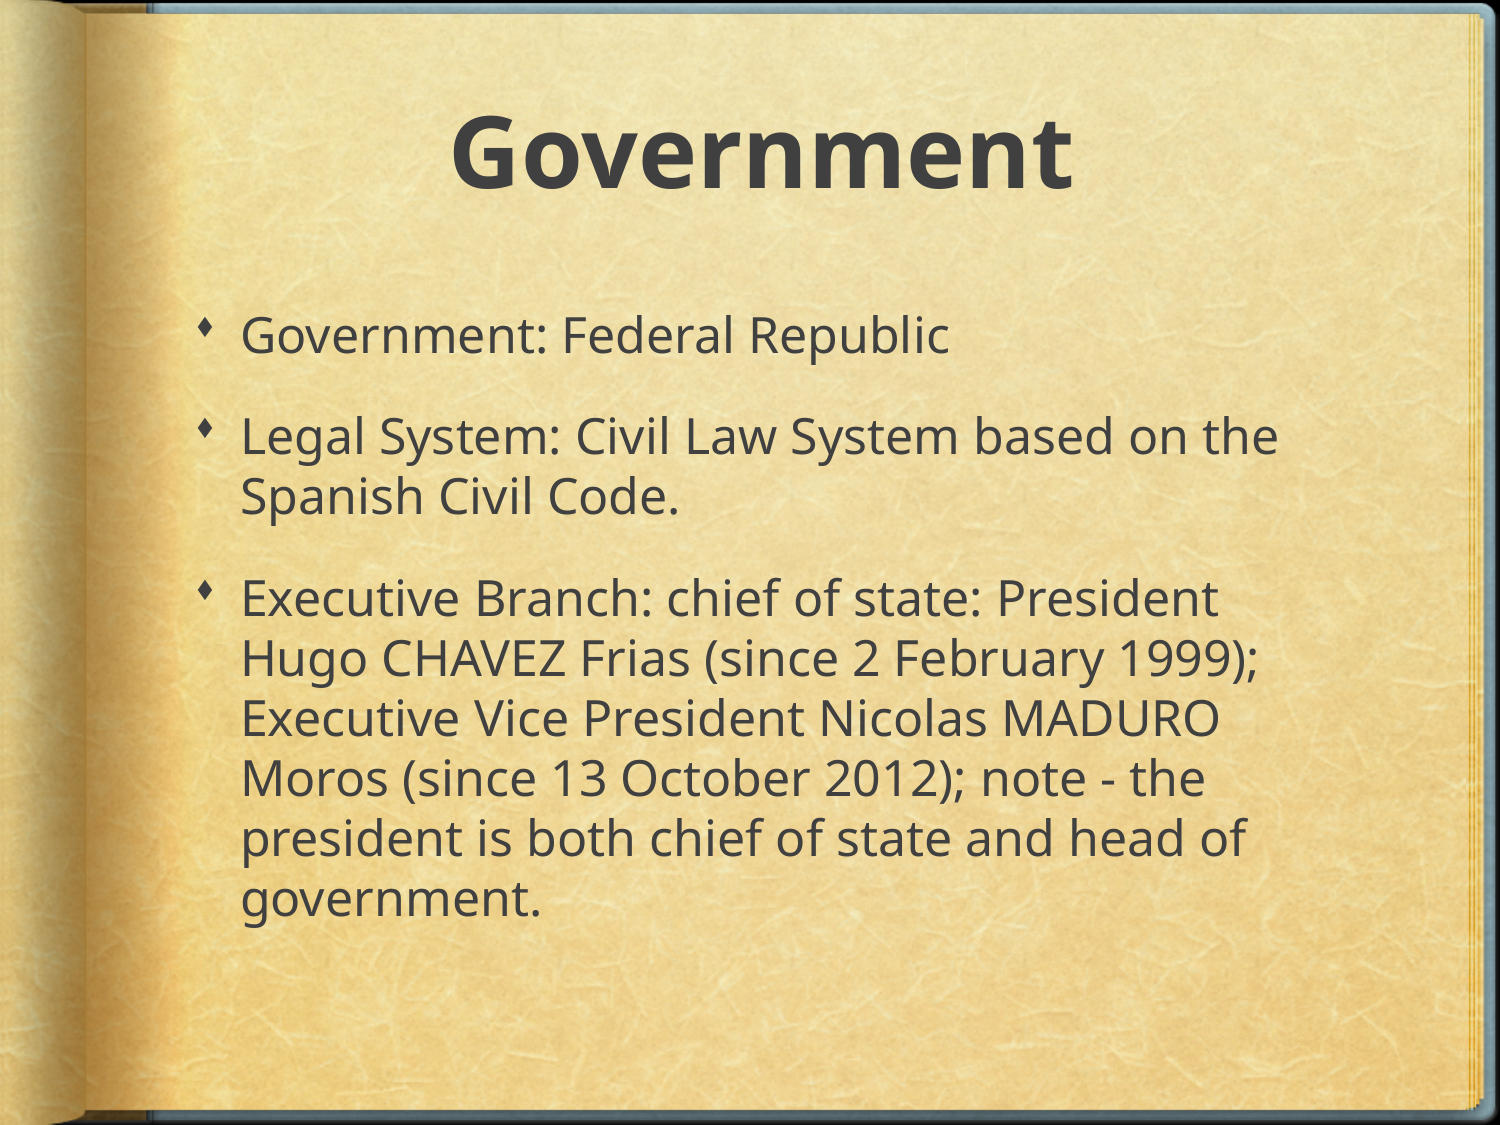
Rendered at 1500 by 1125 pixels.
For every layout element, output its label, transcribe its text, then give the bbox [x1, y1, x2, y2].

list Government: Federal Republic Legal System: Civil Law System based on the Spanish Civil Code. Executive Branch: chief of state: President Hugo CHAVEZ Frias (since 2 February 1999); Executive Vice President Nicolas MADURO Moros (since 13 October 2012); note - the president is both chief of state and head of government. [178, 295, 1372, 1005]
title Government [178, 45, 1372, 265]
picture [0, 0, 1500, 1125]
